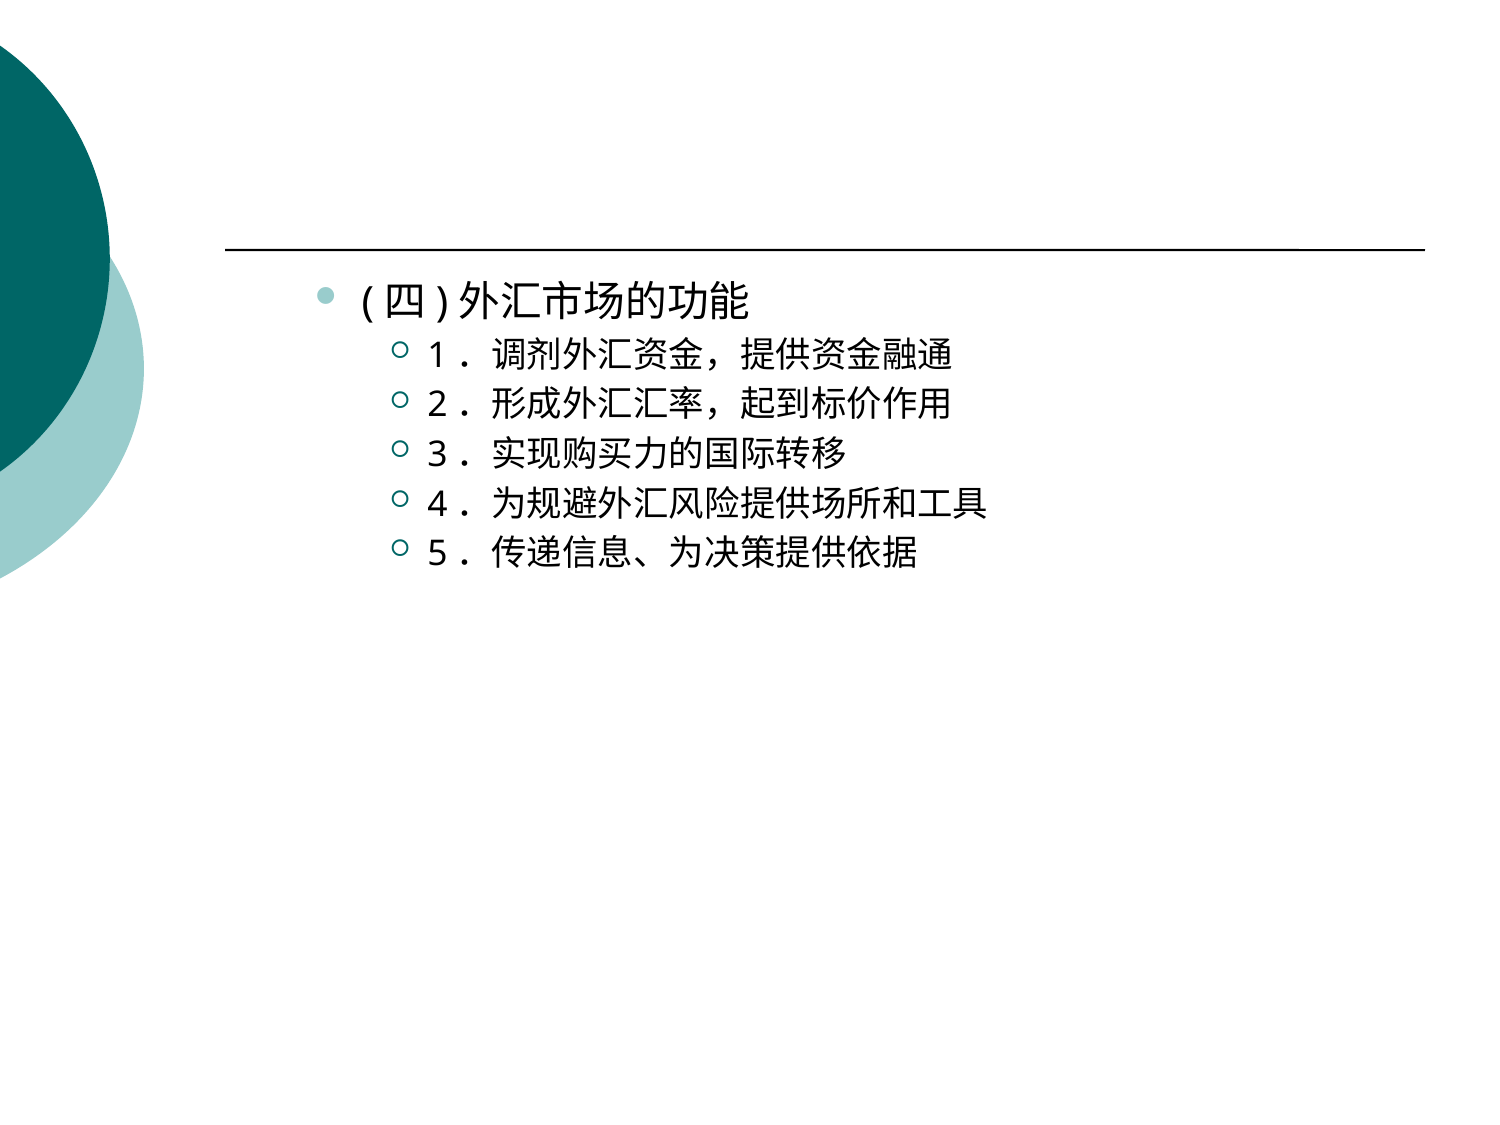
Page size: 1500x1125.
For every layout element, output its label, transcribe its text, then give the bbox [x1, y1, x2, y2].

list (四)外汇市场的功能 1．调剂外汇资金，提供资金融通 2．形成外汇汇率，起到标价作用 3．实现购买力的国际转移 4．为规避外汇风险提供场所和工具 5．传递信息、为决策提供依据 [224, 266, 1425, 943]
